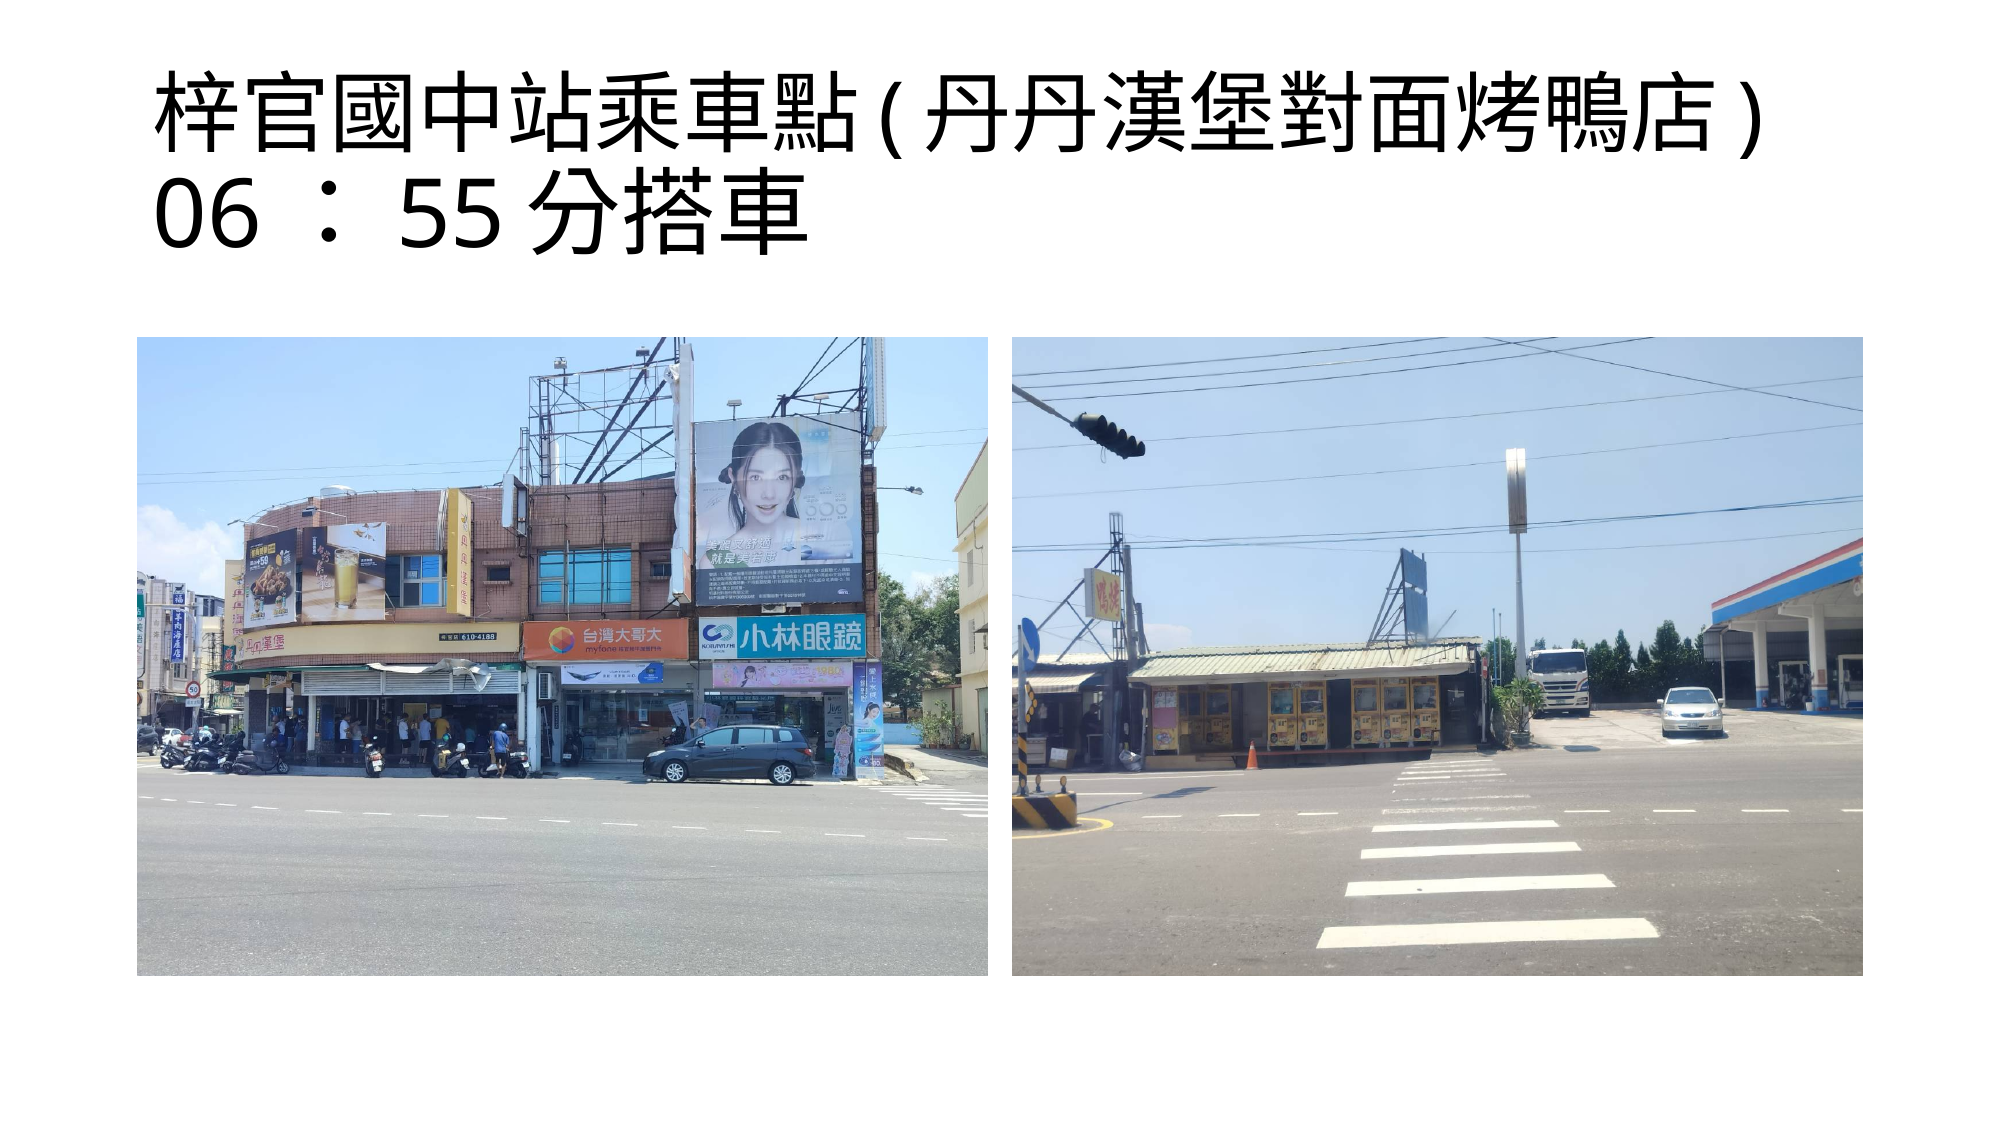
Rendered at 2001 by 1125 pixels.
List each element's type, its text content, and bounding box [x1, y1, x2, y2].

title 梓官國中站乘車點(丹丹漢堡對面烤鴨店) 06：55分搭車 [137, 59, 1863, 278]
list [137, 337, 988, 976]
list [1012, 337, 1863, 976]
